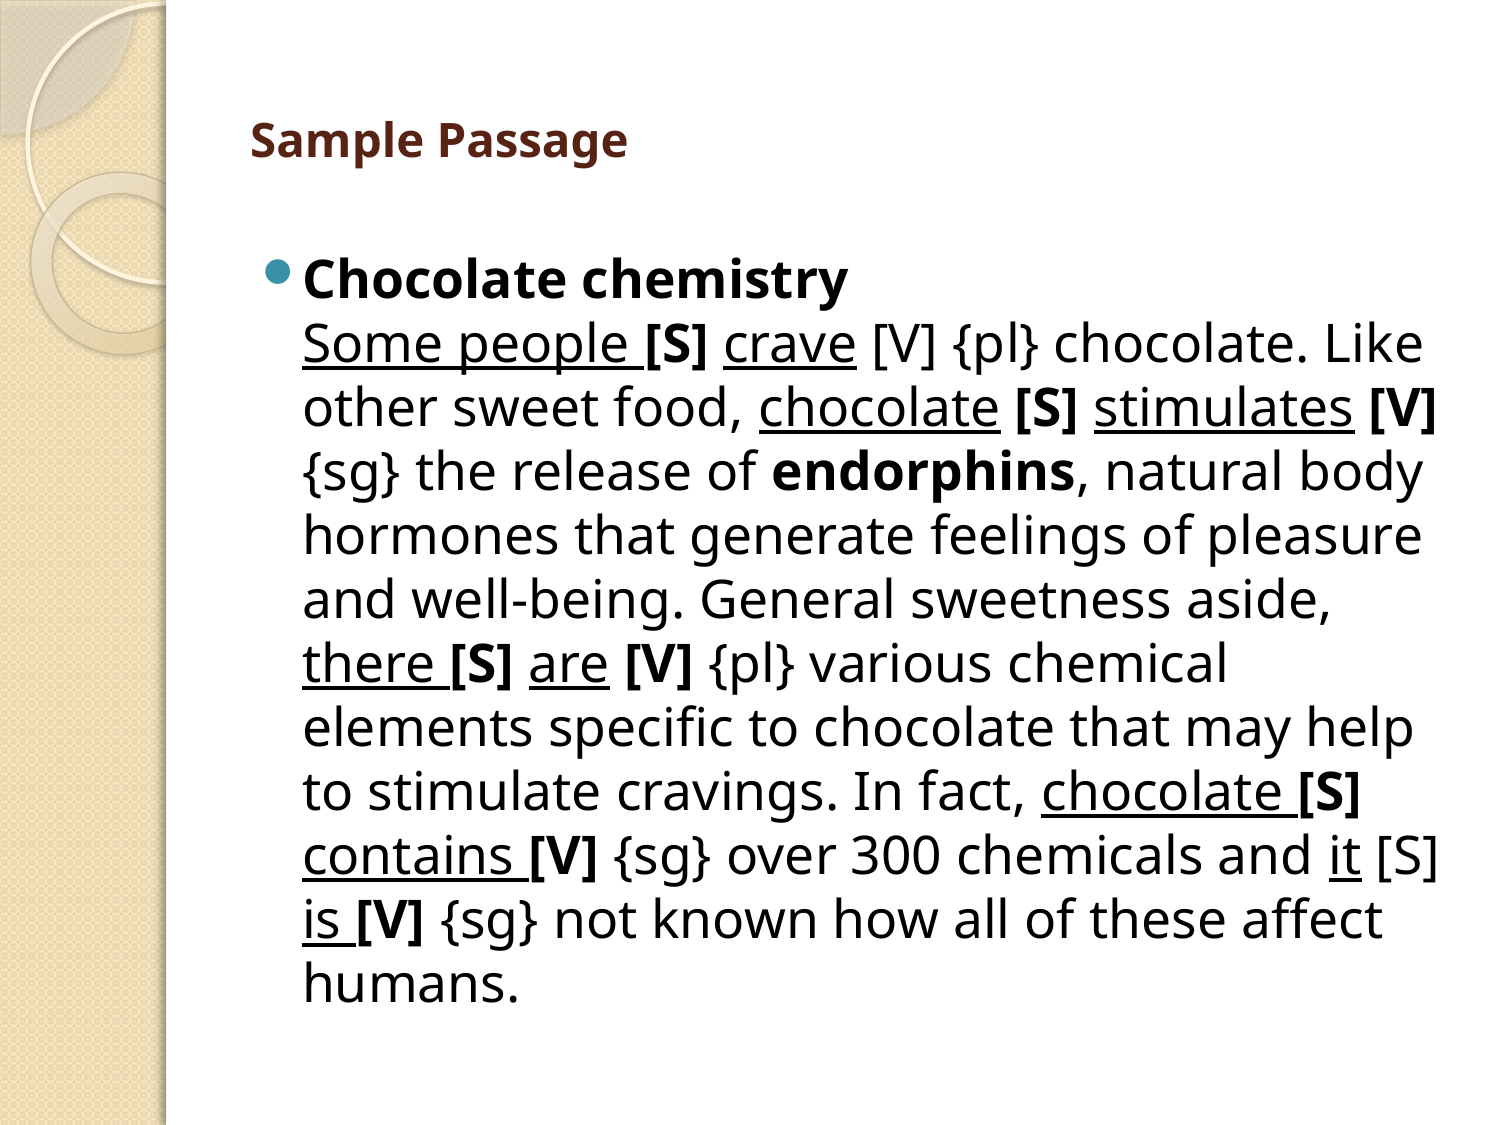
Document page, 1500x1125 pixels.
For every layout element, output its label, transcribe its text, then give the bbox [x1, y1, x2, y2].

title Sample Passage [235, 45, 1466, 233]
list Chocolate chemistry Some people [S] crave [V] {pl} chocolate. Like other sweet food, chocolate [S] stimulates [V] {sg} the release of endorphins, natural body hormones that generate feelings of pleasure and well-being. General sweetness aside, there [S] are [V] {pl} various chemical elements specific to chocolate that may help to stimulate cravings. In fact, chocolate [S] contains [V] {sg} over 300 chemicals and it [S] is [V] {sg} not known how all of these affect humans. [235, 237, 1466, 1025]
